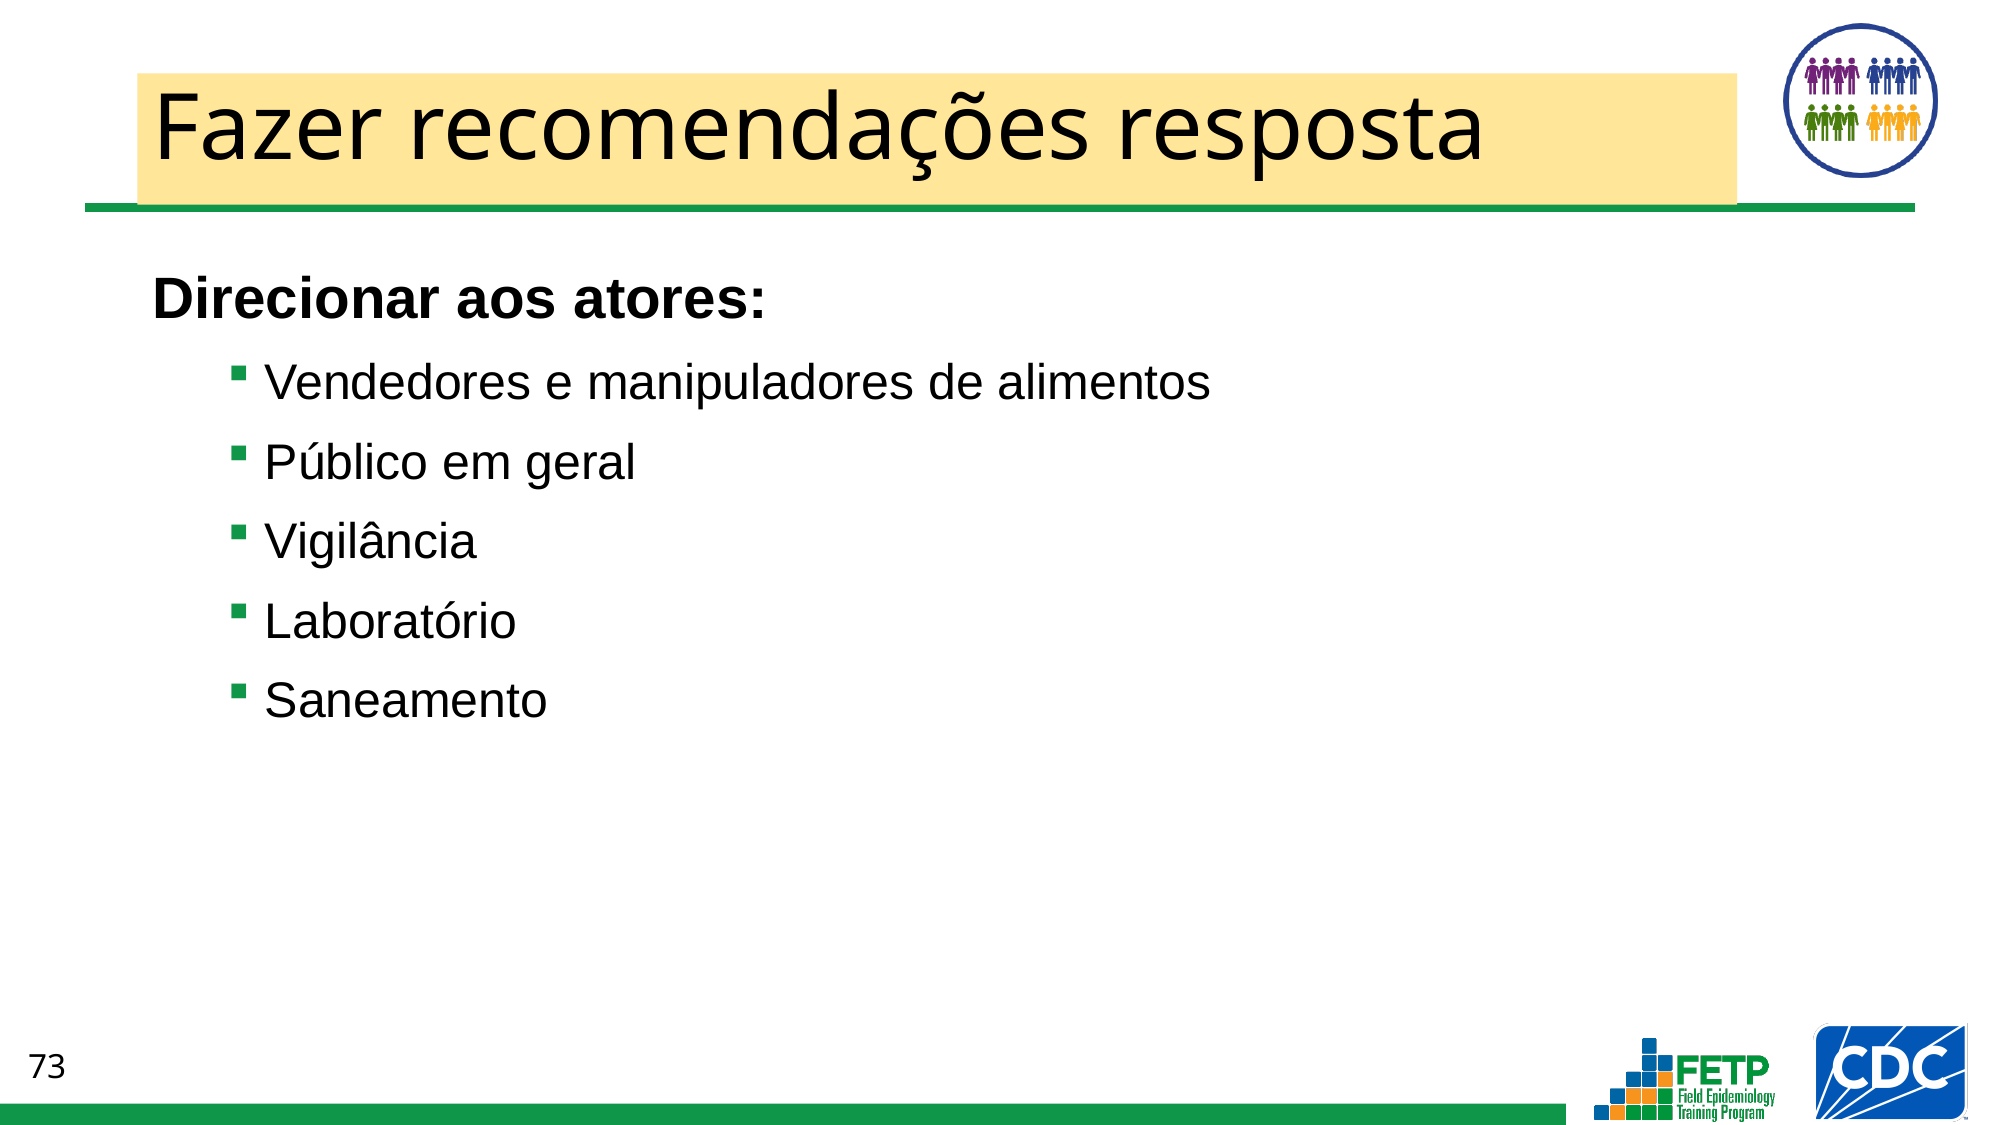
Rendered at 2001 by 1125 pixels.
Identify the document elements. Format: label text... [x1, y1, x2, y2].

list Direcionar aos atores: Vendedores e manipuladores de alimentos Público em geral Vigilância Laboratório Saneamento [137, 242, 1863, 1004]
picture [1594, 1038, 1775, 1122]
picture [1783, 23, 1938, 178]
title Fazer recomendações resposta [137, 73, 1738, 205]
picture [1813, 1023, 1968, 1122]
